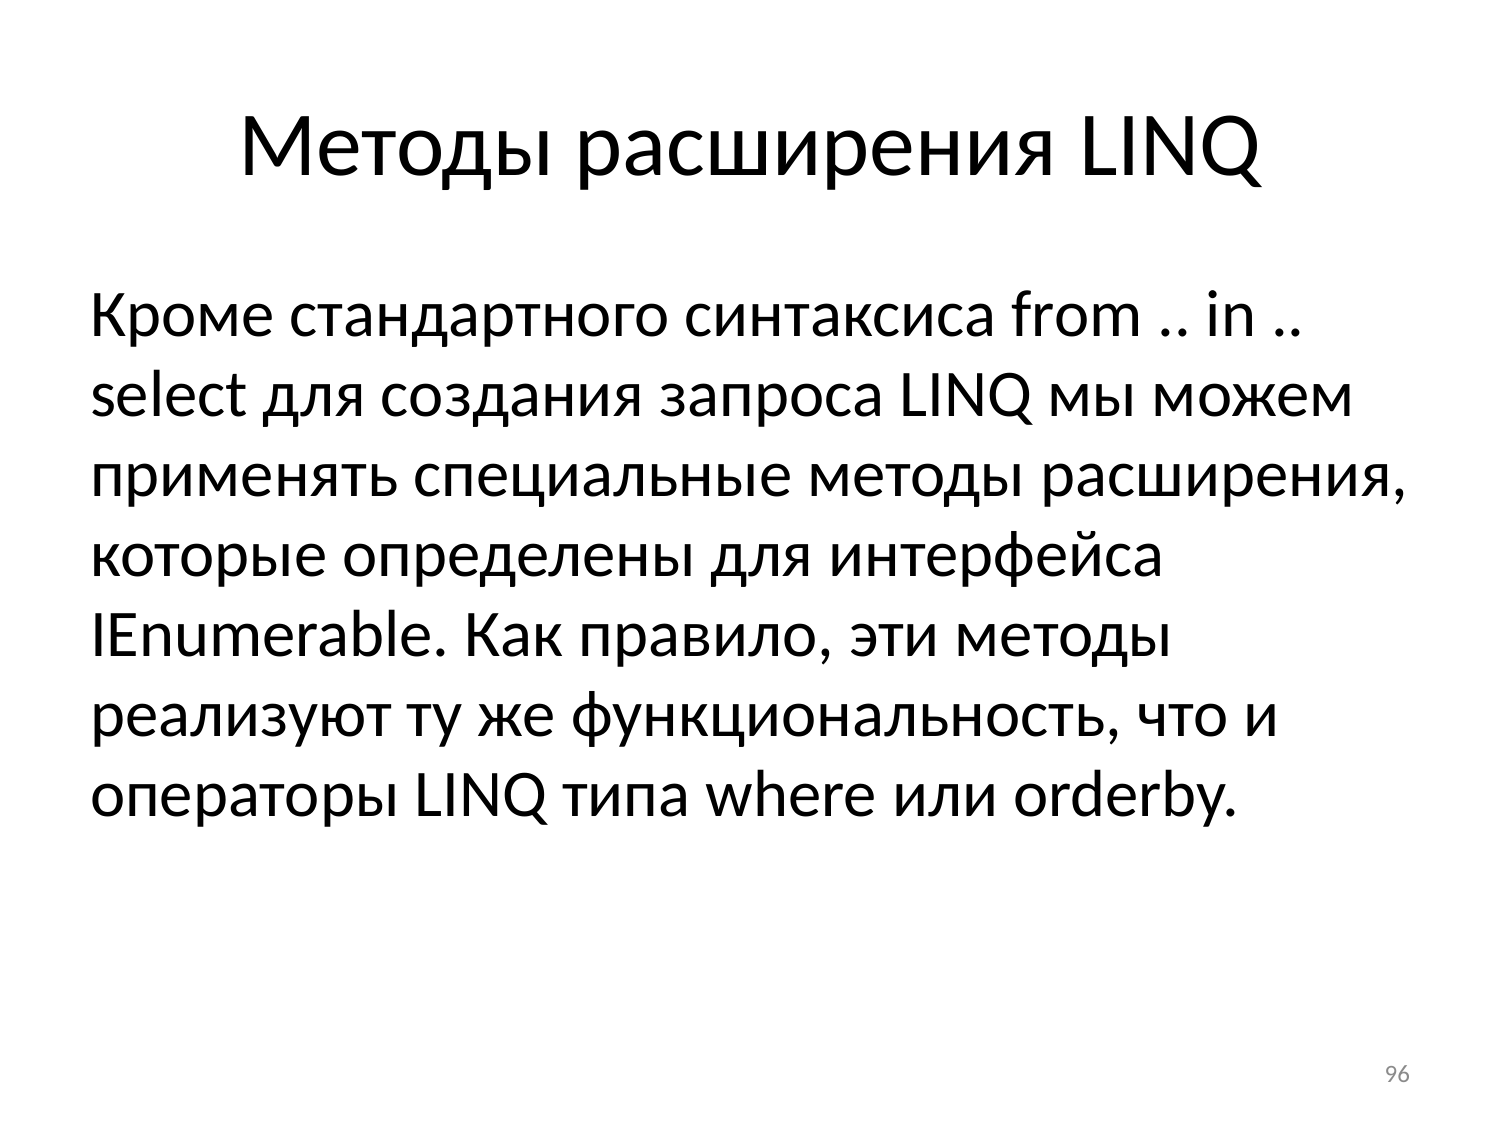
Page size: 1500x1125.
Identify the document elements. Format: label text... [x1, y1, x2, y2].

title Методы расширения LINQ [75, 45, 1425, 233]
list Кроме стандартного синтаксиса from .. in .. select для создания запроса LINQ мы можем применять специальные методы расширения, которые определены для интерфейса IEnumerable. Как правило, эти методы реализуют ту же функциональность, что и операторы LINQ типа where или orderby. [75, 262, 1425, 1005]
slide_number 96 [1074, 1042, 1425, 1103]
